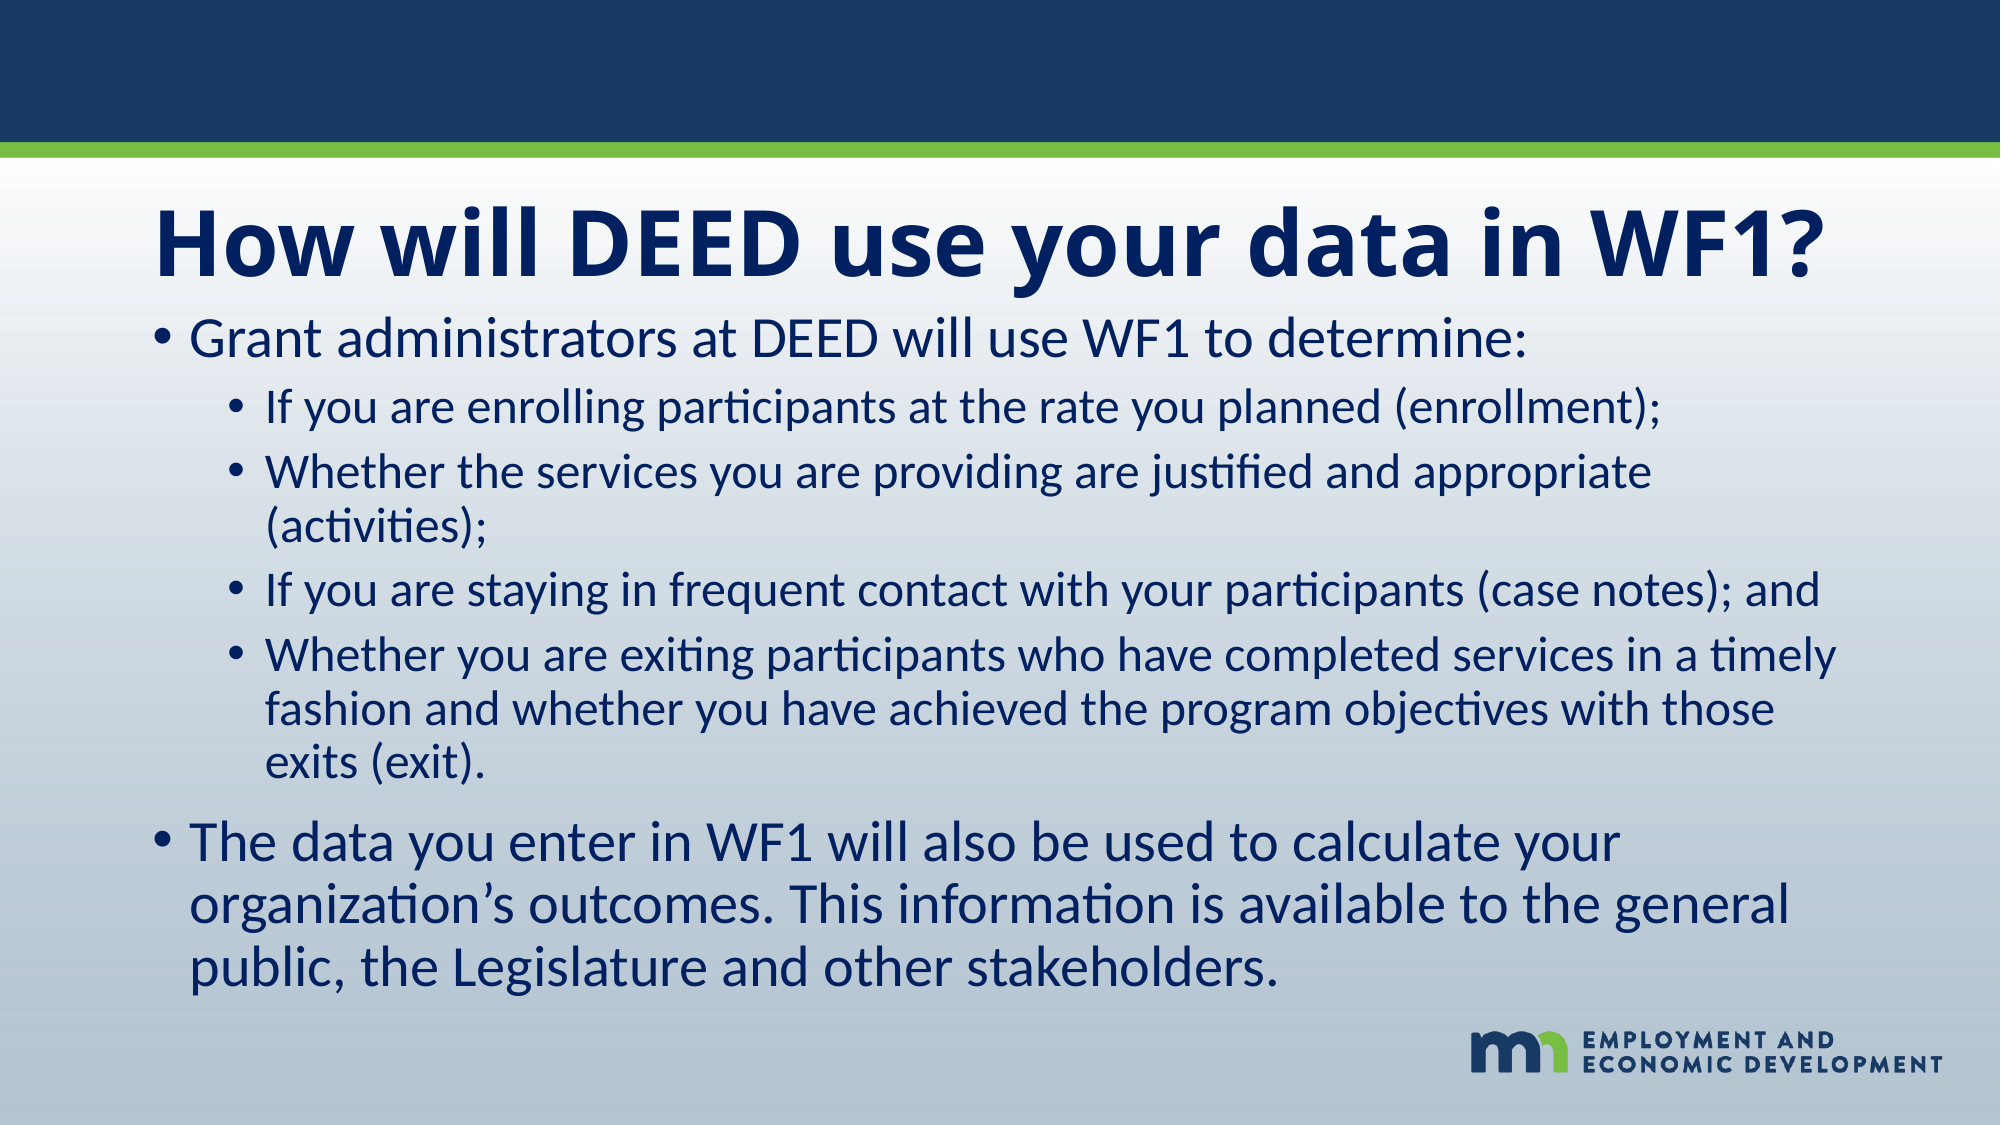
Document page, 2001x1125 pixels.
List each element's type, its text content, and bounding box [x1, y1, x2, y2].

picture [0, 0, 2000, 1125]
title How will DEED use your data in WF1? [137, 171, 1863, 299]
list Grant administrators at DEED will use WF1 to determine: If you are enrolling participants at the rate you planned (enrollment); Whether the services you are providing are justified and appropriate (activities); If you are staying in frequent contact with your participants (case notes); and Whether you are exiting participants who have completed services in a timely fashion and whether you have achieved the program objectives with those exits (exit). The data you enter in WF1 will also be used to calculate your organization’s outcomes. This information is available to the general public, the Legislature and other stakeholders. [137, 299, 1863, 1014]
